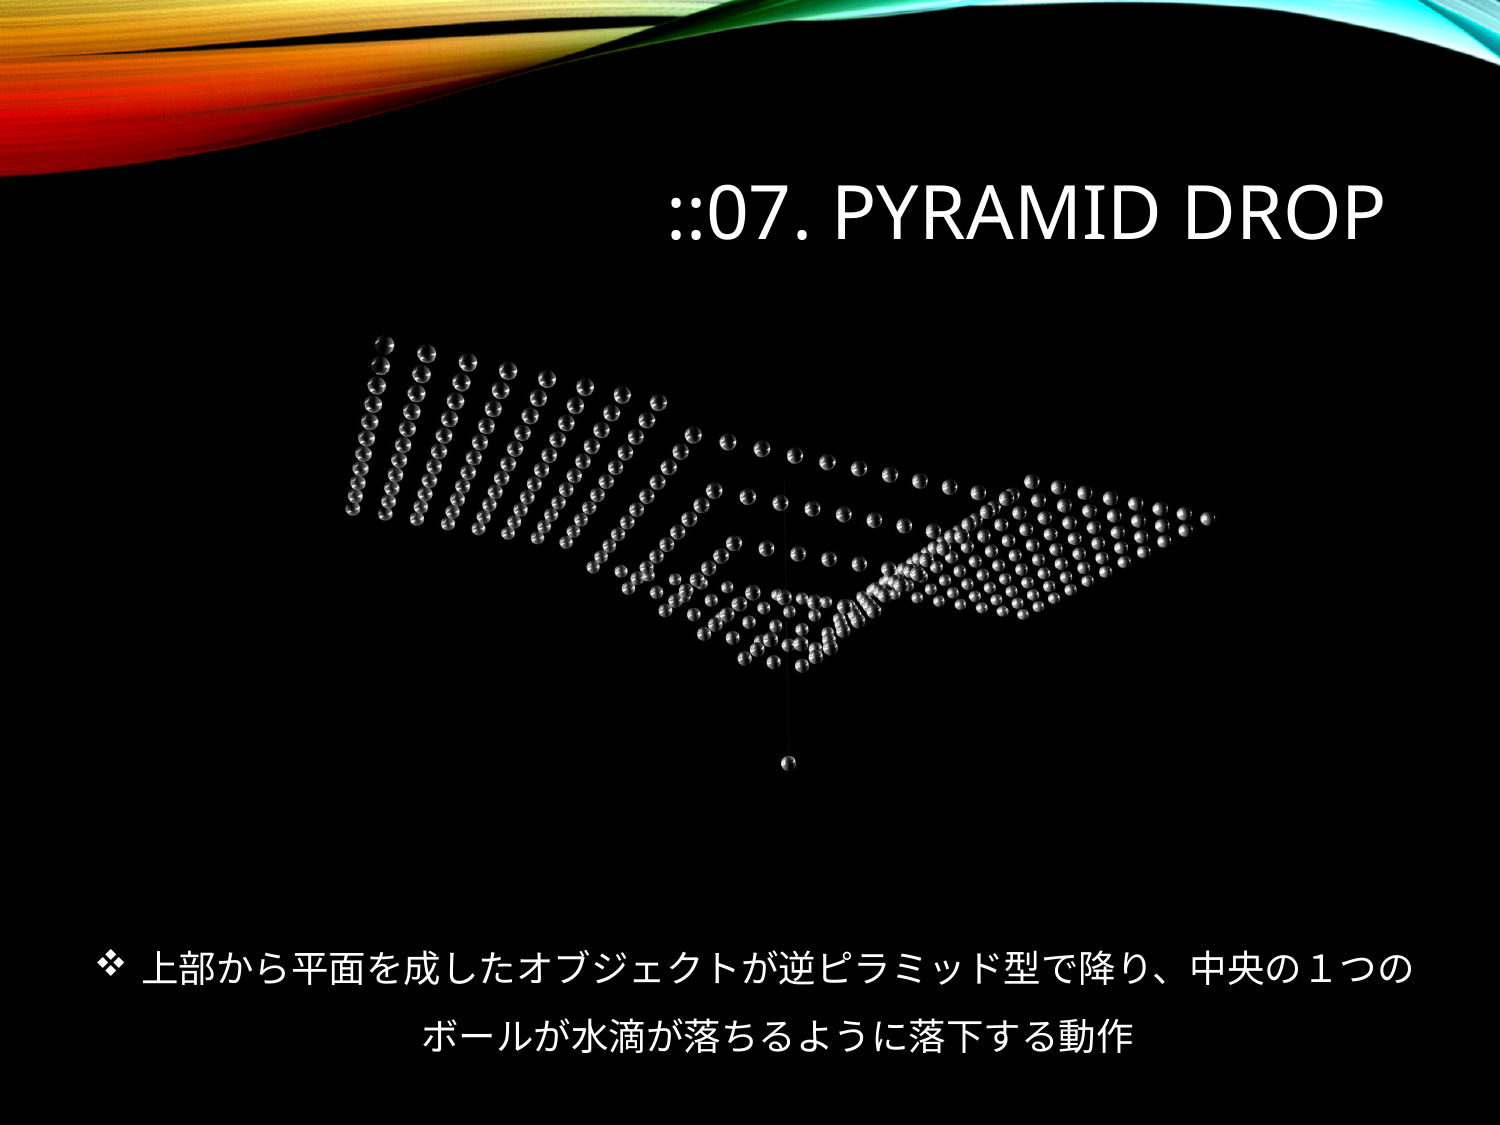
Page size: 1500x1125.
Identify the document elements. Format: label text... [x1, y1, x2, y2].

picture [180, 284, 1302, 916]
text_box 上部から平面を成したオブジェクトが逆ピラミッド型で降り、中央の１つのボールが水滴が落ちるように落下する動作 [78, 915, 1431, 1065]
picture [0, 0, 1500, 178]
title ::07. Pyramid Drop [356, 125, 1403, 307]
